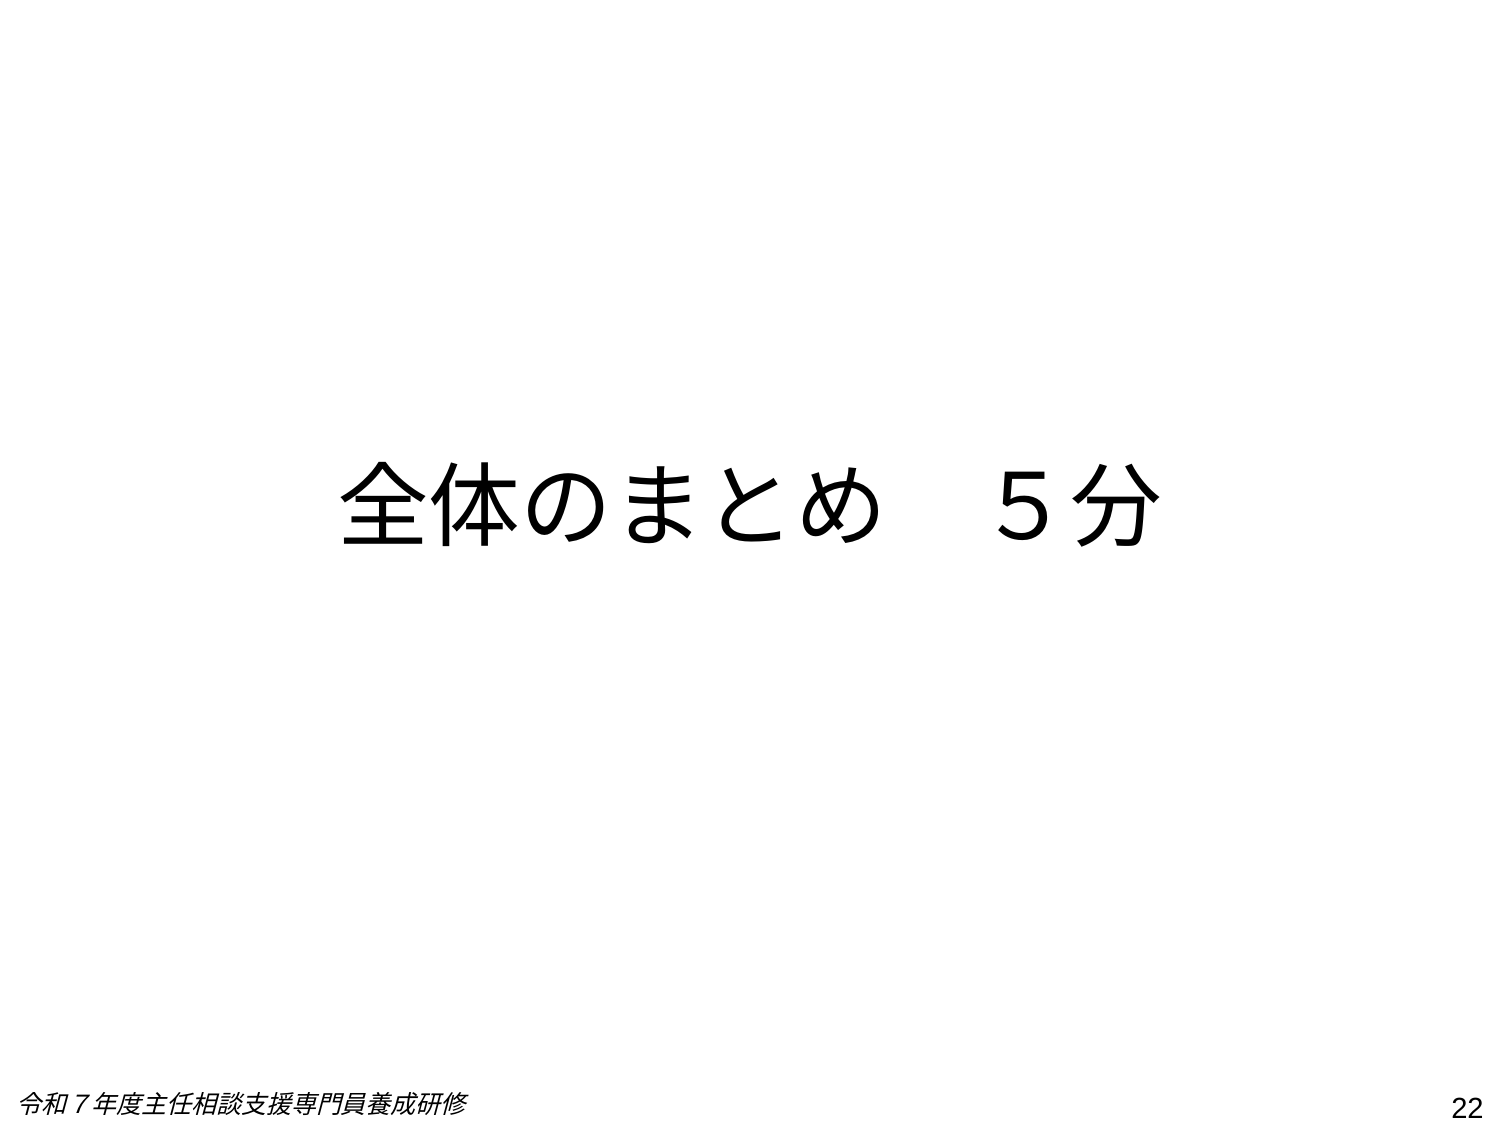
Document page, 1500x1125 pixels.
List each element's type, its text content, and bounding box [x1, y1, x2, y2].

title 全体のまとめ ５分 [75, 408, 1425, 597]
slide_number 22 [1148, 1081, 1499, 1125]
footer 令和７年度主任相談支援専門員養成研修 [1, 1080, 547, 1125]
